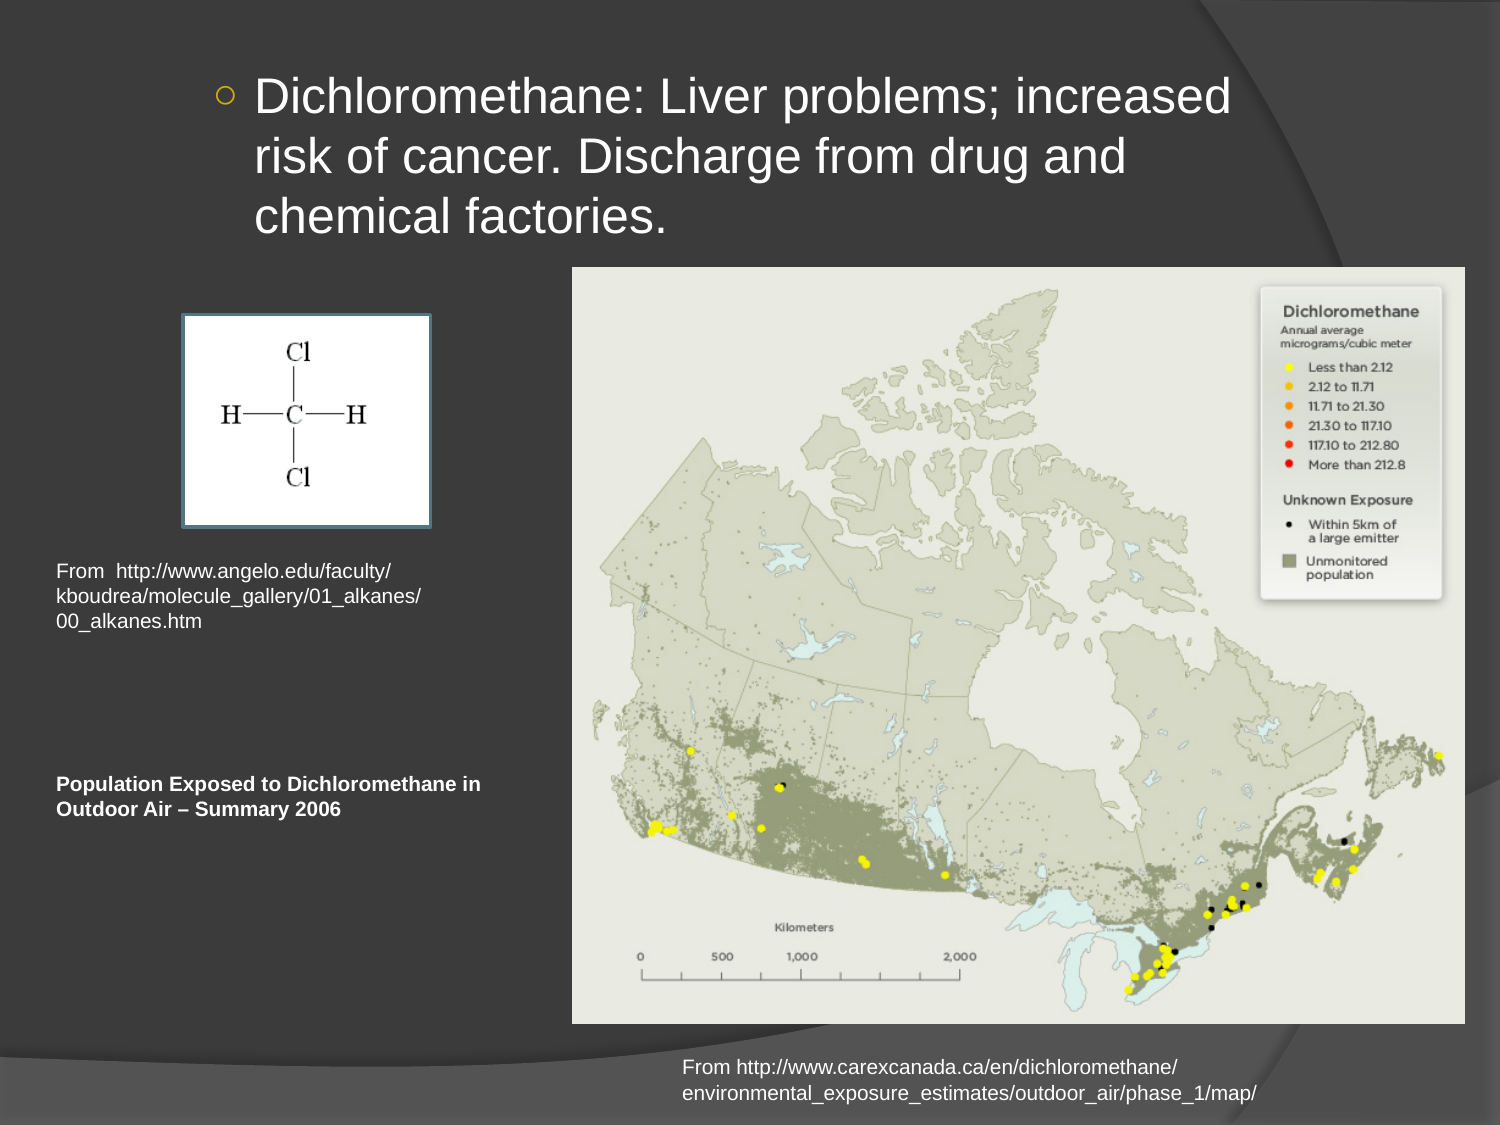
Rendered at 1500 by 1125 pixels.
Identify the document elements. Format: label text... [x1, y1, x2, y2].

picture [218, 337, 371, 490]
text_box Population Exposed to Dichloromethane in Outdoor Air – Summary 2006 [41, 763, 538, 828]
picture [572, 266, 1465, 1025]
list Dichloromethane: Liver problems; increased risk of cancer. Discharge from drug and chemical factories. [75, 56, 1300, 799]
text_box From http://www.angelo.edu/faculty/kboudrea/molecule_gallery/01_alkanes/00_alkanes.htm [41, 550, 514, 641]
text_box From http://www.carexcanada.ca/en/dichloromethane/environmental_exposure_estimates/outdoor_air/phase_1/map/ [667, 1046, 1477, 1112]
